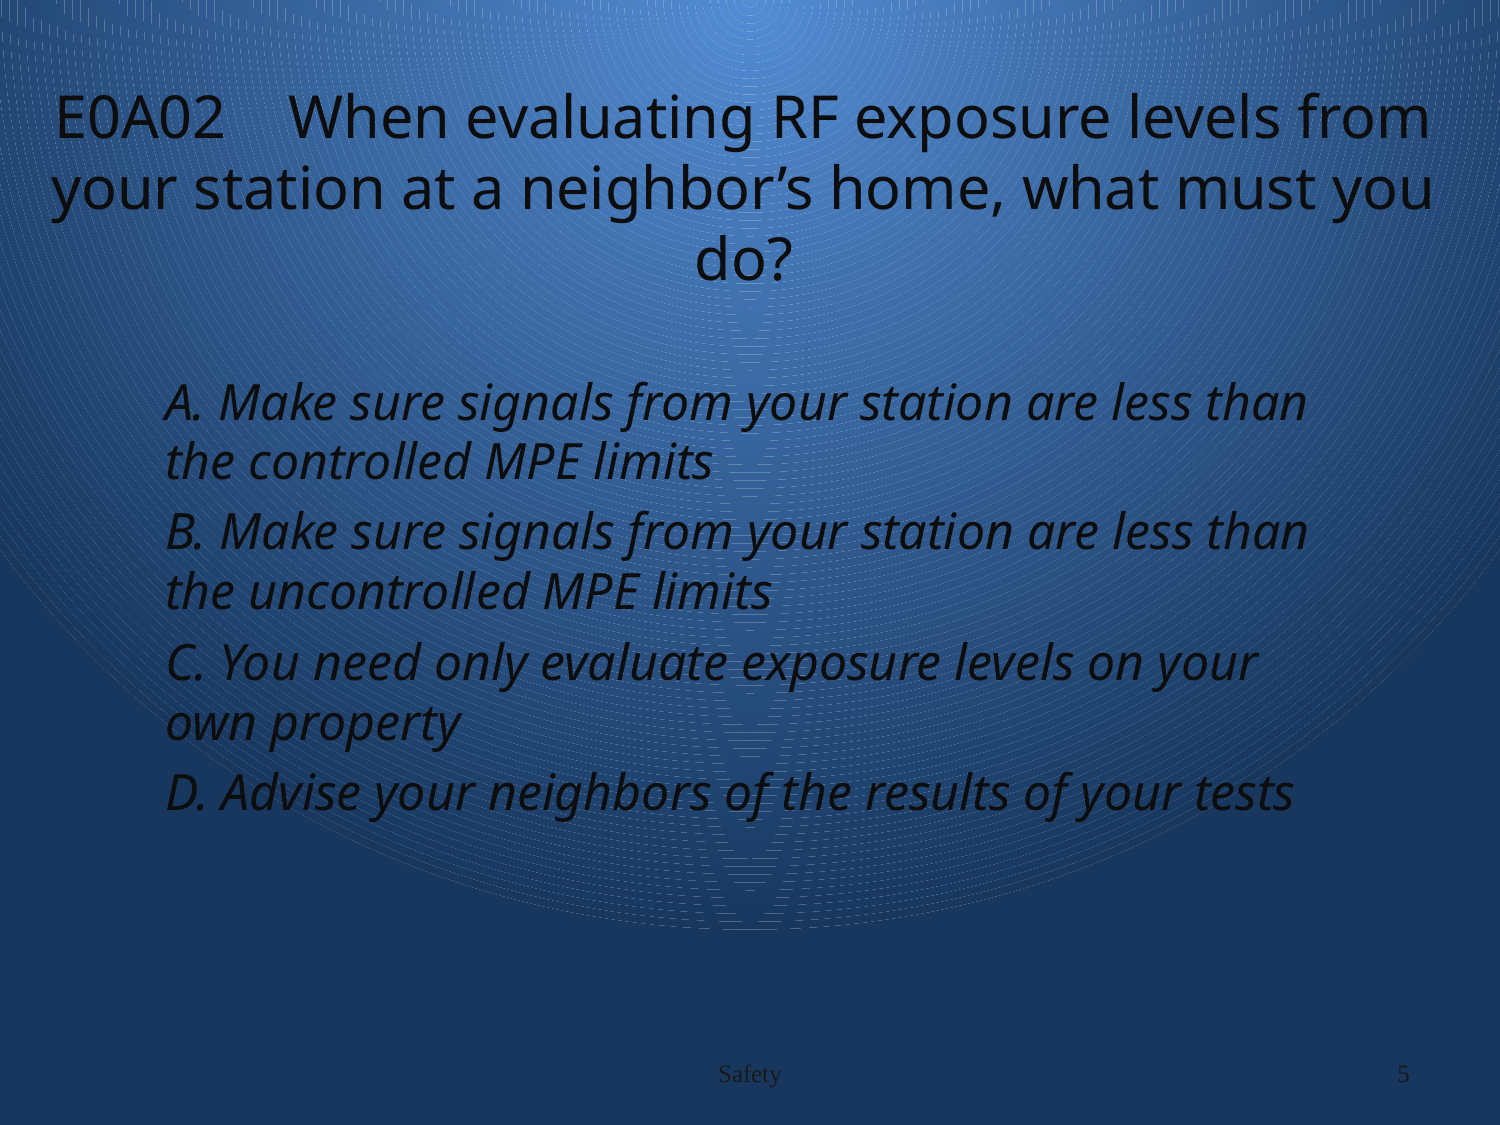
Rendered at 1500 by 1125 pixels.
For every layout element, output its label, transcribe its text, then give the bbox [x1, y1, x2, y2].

title E0A02 When evaluating RF exposure levels from your station at a neighbor’s home, what must you do? [24, 0, 1463, 300]
subtitle A. Make sure signals from your station are less than the controlled MPE limits B. Make sure signals from your station are less than the uncontrolled MPE limits C. You need only evaluate exposure levels on your own property D. Advise your neighbors of the results of your tests [150, 362, 1363, 1013]
footer Safety [512, 1042, 988, 1103]
slide_number 5 [1074, 1042, 1425, 1103]
